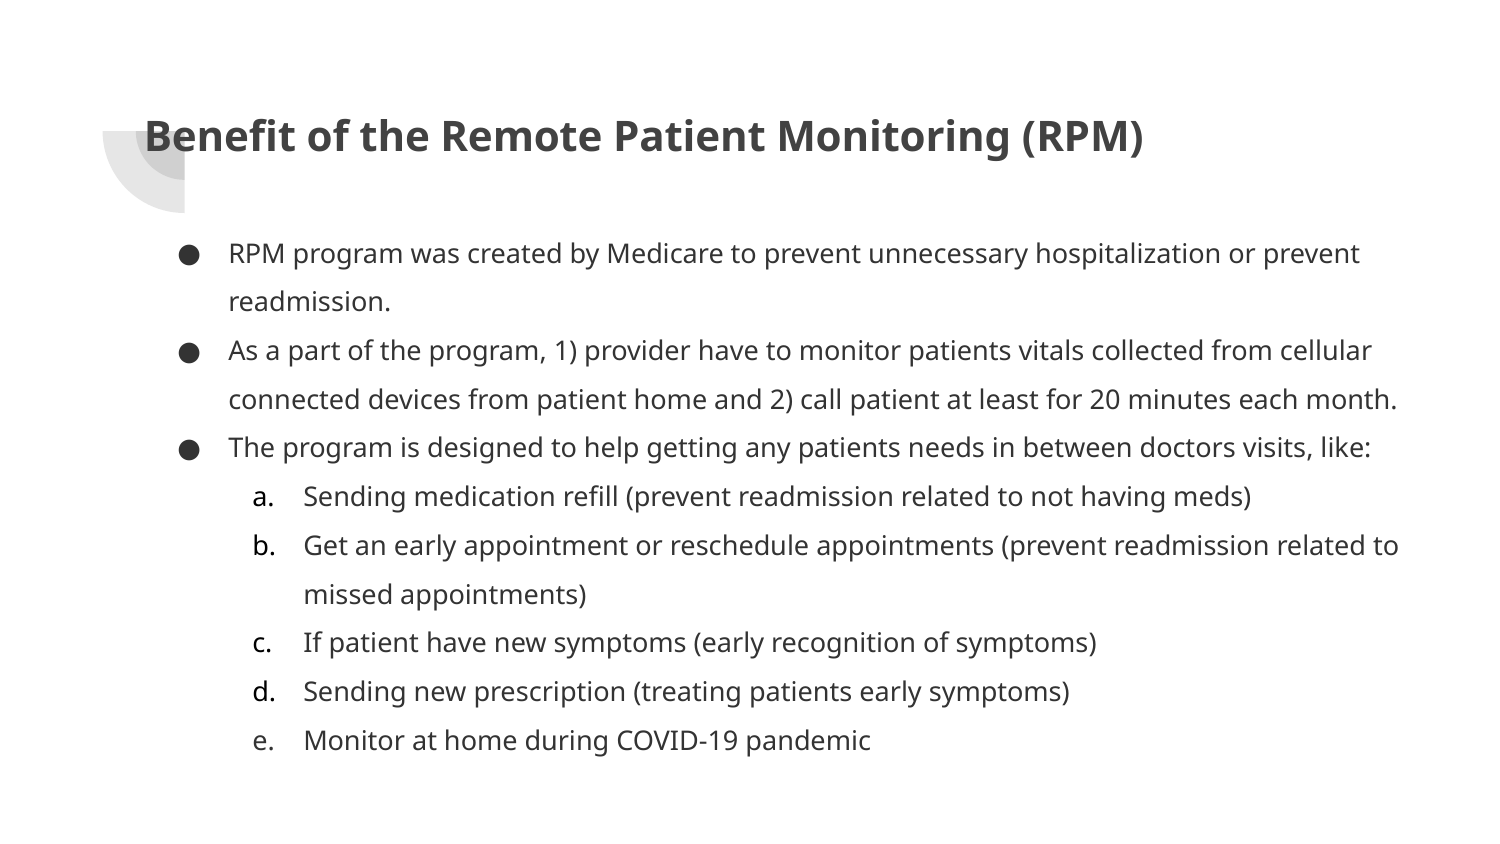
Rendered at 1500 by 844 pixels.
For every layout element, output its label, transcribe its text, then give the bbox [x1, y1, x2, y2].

list RPM program was created by Medicare to prevent unnecessary hospitalization or prevent readmission. As a part of the program, 1) provider have to monitor patients vitals collected from cellular connected devices from patient home and 2) call patient at least for 20 minutes each month. The program is designed to help getting any patients needs in between doctors visits, like: Sending medication refill (prevent readmission related to not having meds) Get an early appointment or reschedule appointments (prevent readmission related to missed appointments) If patient have new symptoms (early recognition of symptoms) Sending new prescription (treating patients early symptoms) Monitor at home during COVID-19 pandemic [138, 204, 1425, 801]
title Benefit of the Remote Patient Monitoring (RPM) [128, 91, 1391, 179]
